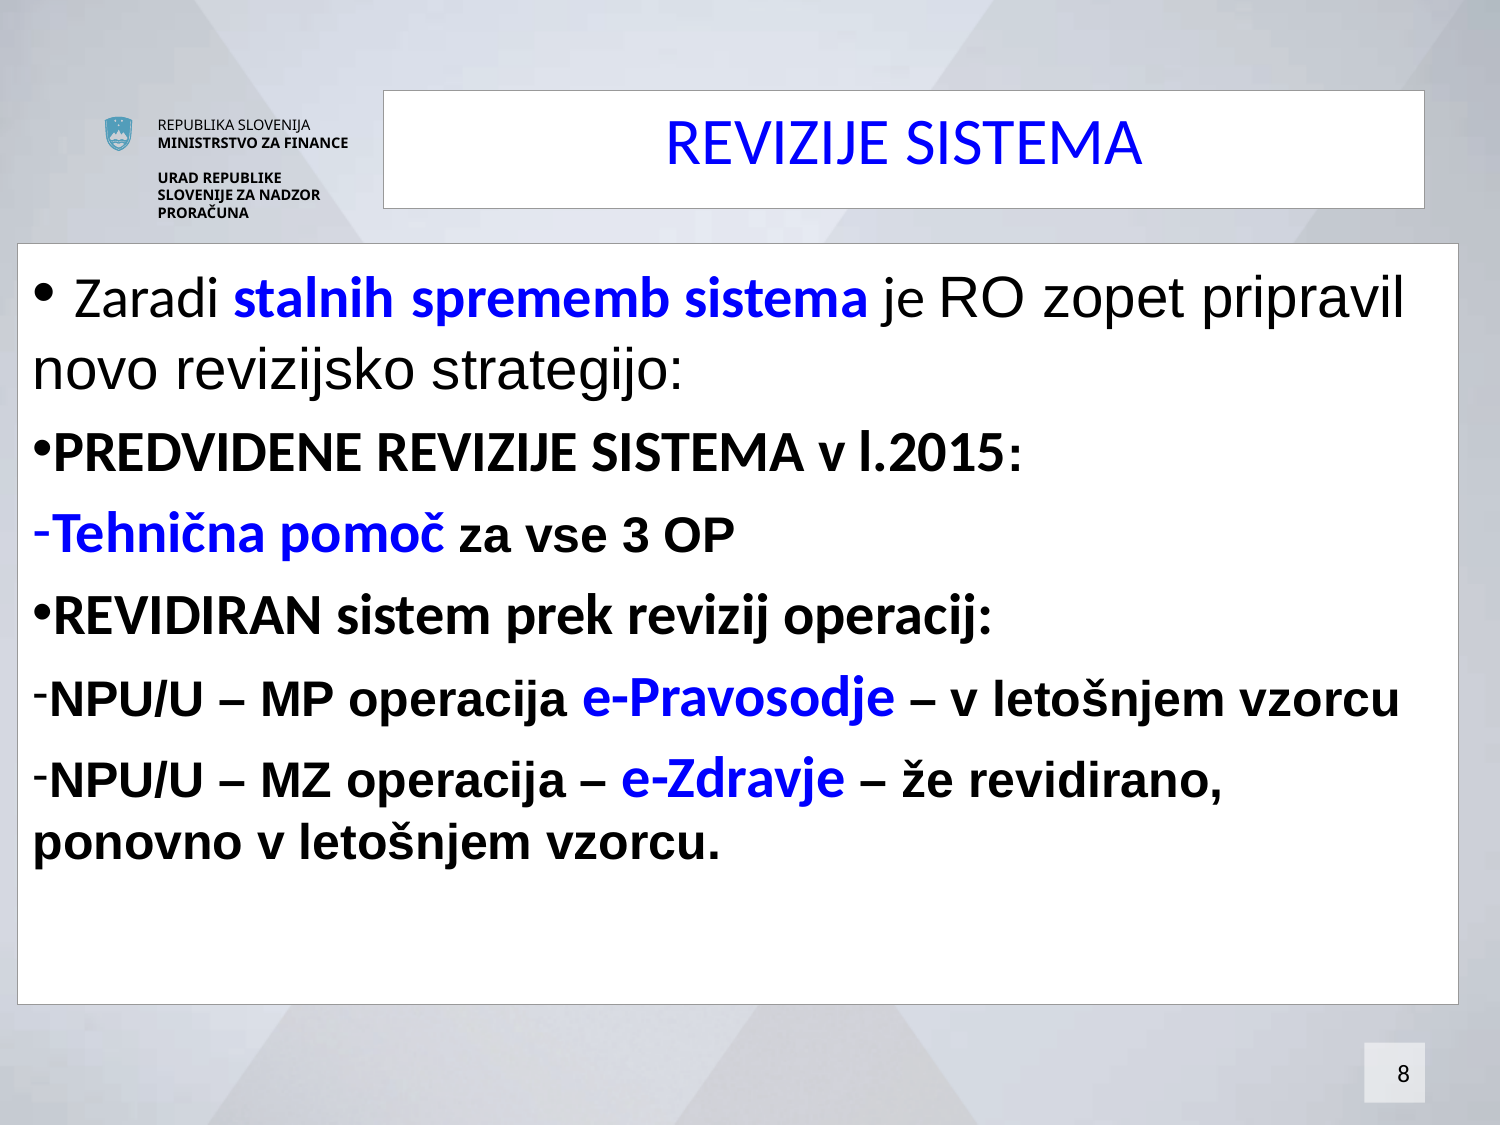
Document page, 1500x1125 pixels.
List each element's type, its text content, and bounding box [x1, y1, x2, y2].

list Zaradi stalnih sprememb sistema je RO zopet pripravil novo revizijsko strategijo: PREDVIDENE REVIZIJE SISTEMA v l.2015: Tehnična pomoč za vse 3 OP REVIDIRAN sistem prek revizij operacij: NPU/U – MP operacija e-Pravosodje – v letošnjem vzorcu NPU/U – MZ operacija – e-Zdravje – že revidirano, ponovno v letošnjem vzorcu. [17, 243, 1459, 1005]
title REVIZIJE SISTEMA [383, 90, 1425, 209]
slide_number 8 [1364, 1042, 1426, 1103]
picture [0, 0, 1500, 1125]
